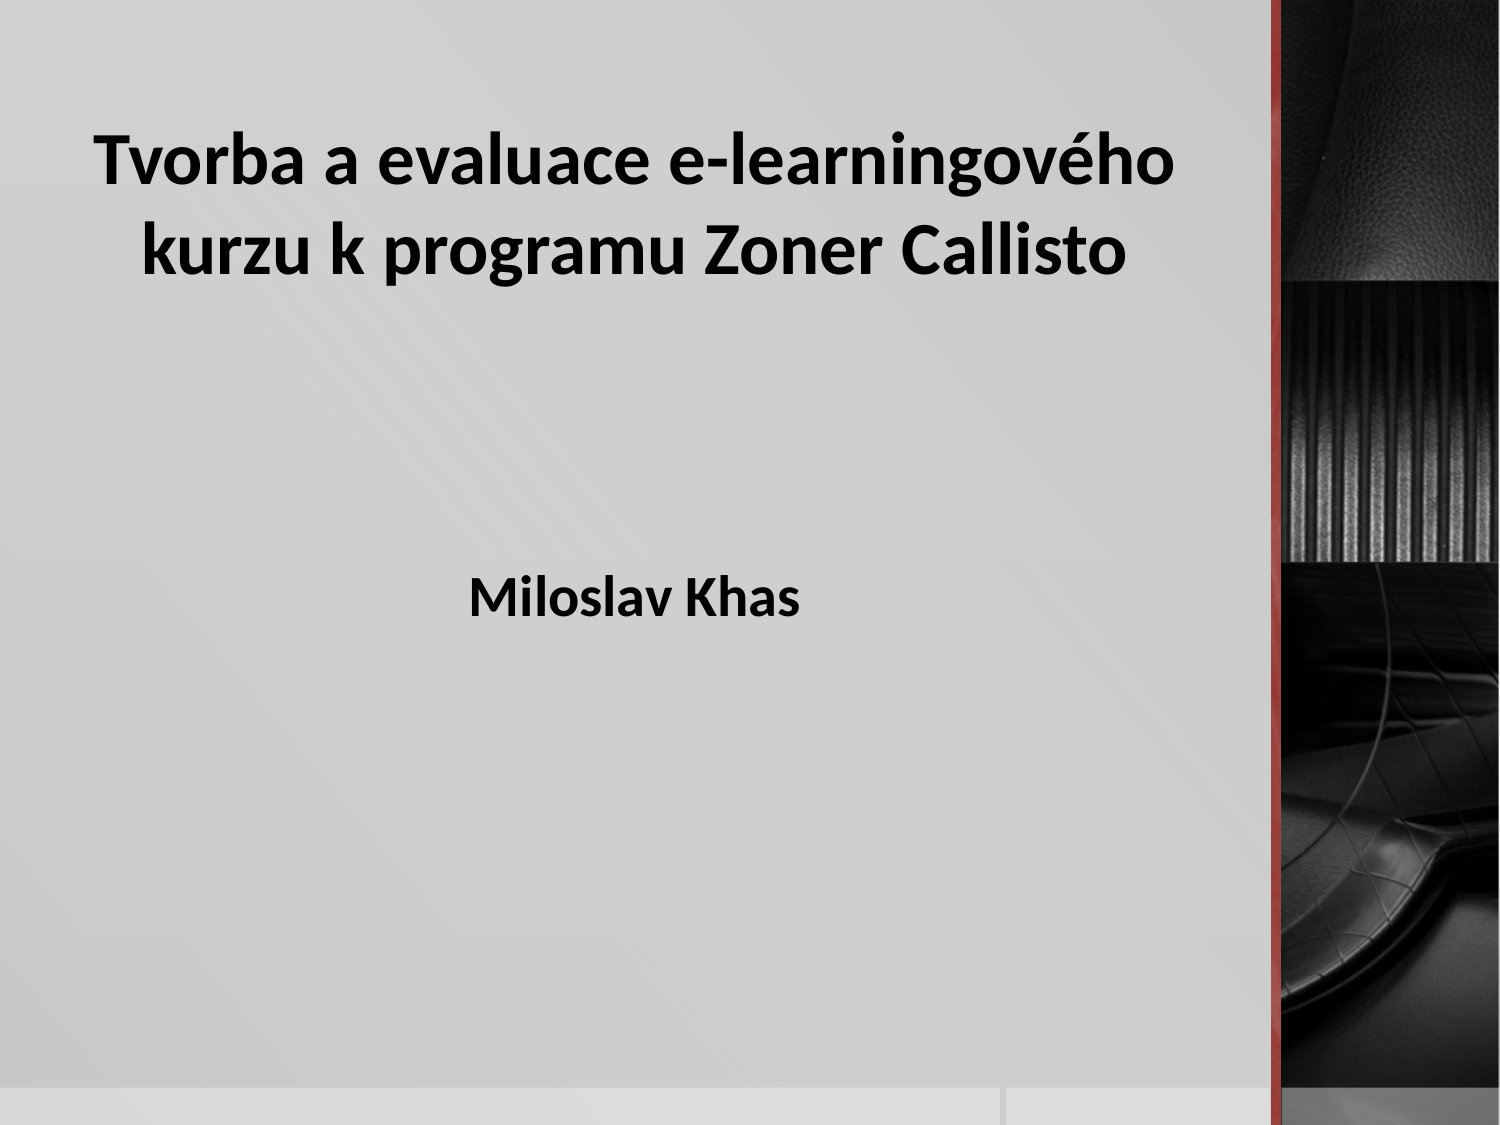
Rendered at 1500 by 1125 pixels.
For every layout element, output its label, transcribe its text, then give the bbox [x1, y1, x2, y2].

picture [1281, 0, 1500, 1087]
text_box Miloslav Khas [50, 550, 1219, 636]
text_box Tvorba a evaluace e-learningového kurzu k programu Zoner Callisto [0, 101, 1270, 297]
